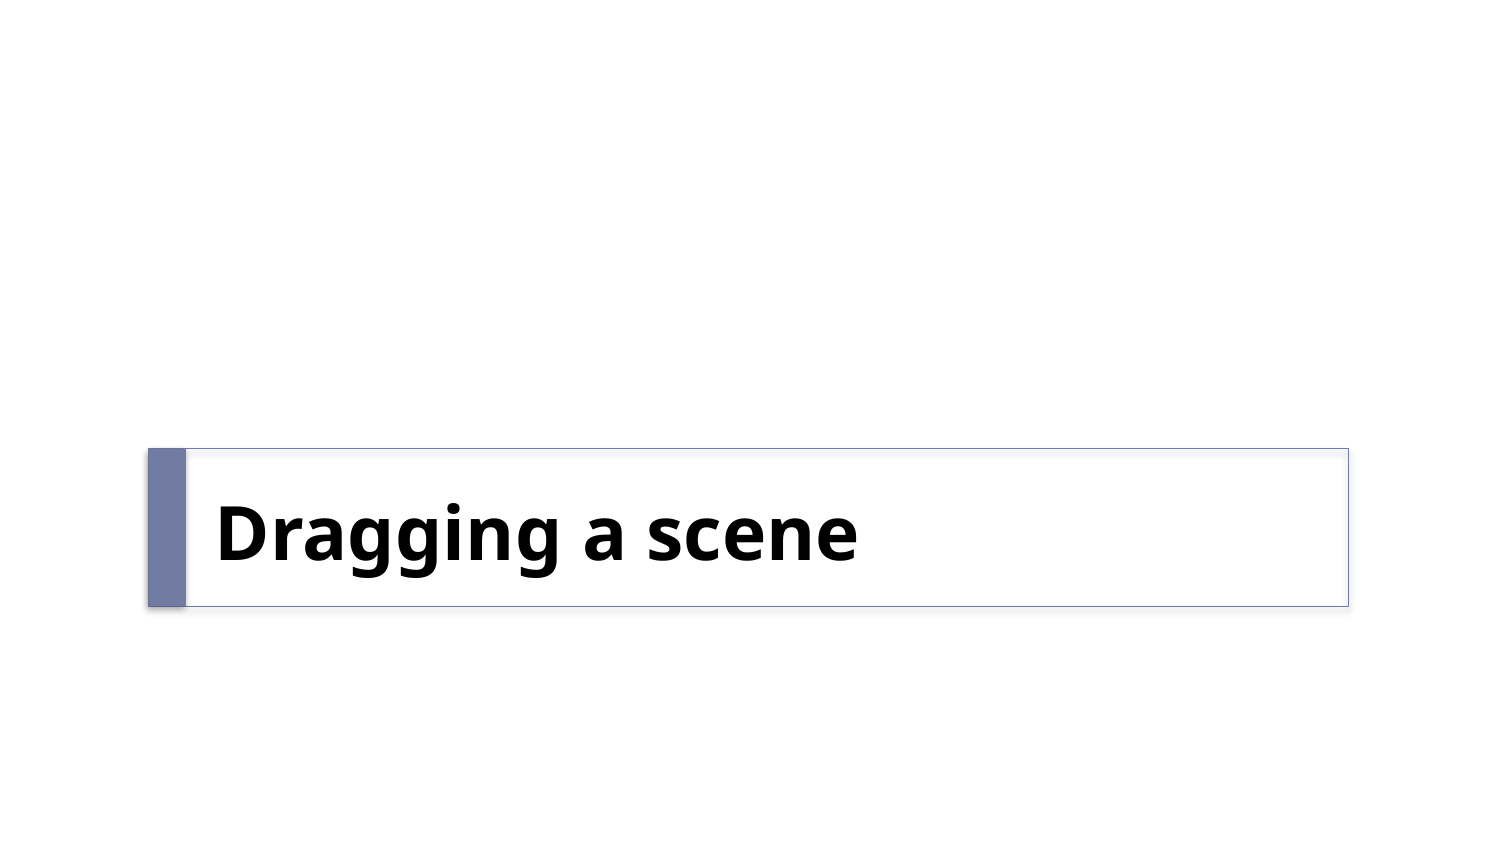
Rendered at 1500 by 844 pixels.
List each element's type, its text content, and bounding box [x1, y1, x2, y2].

title Dragging a scene [200, 478, 1325, 600]
